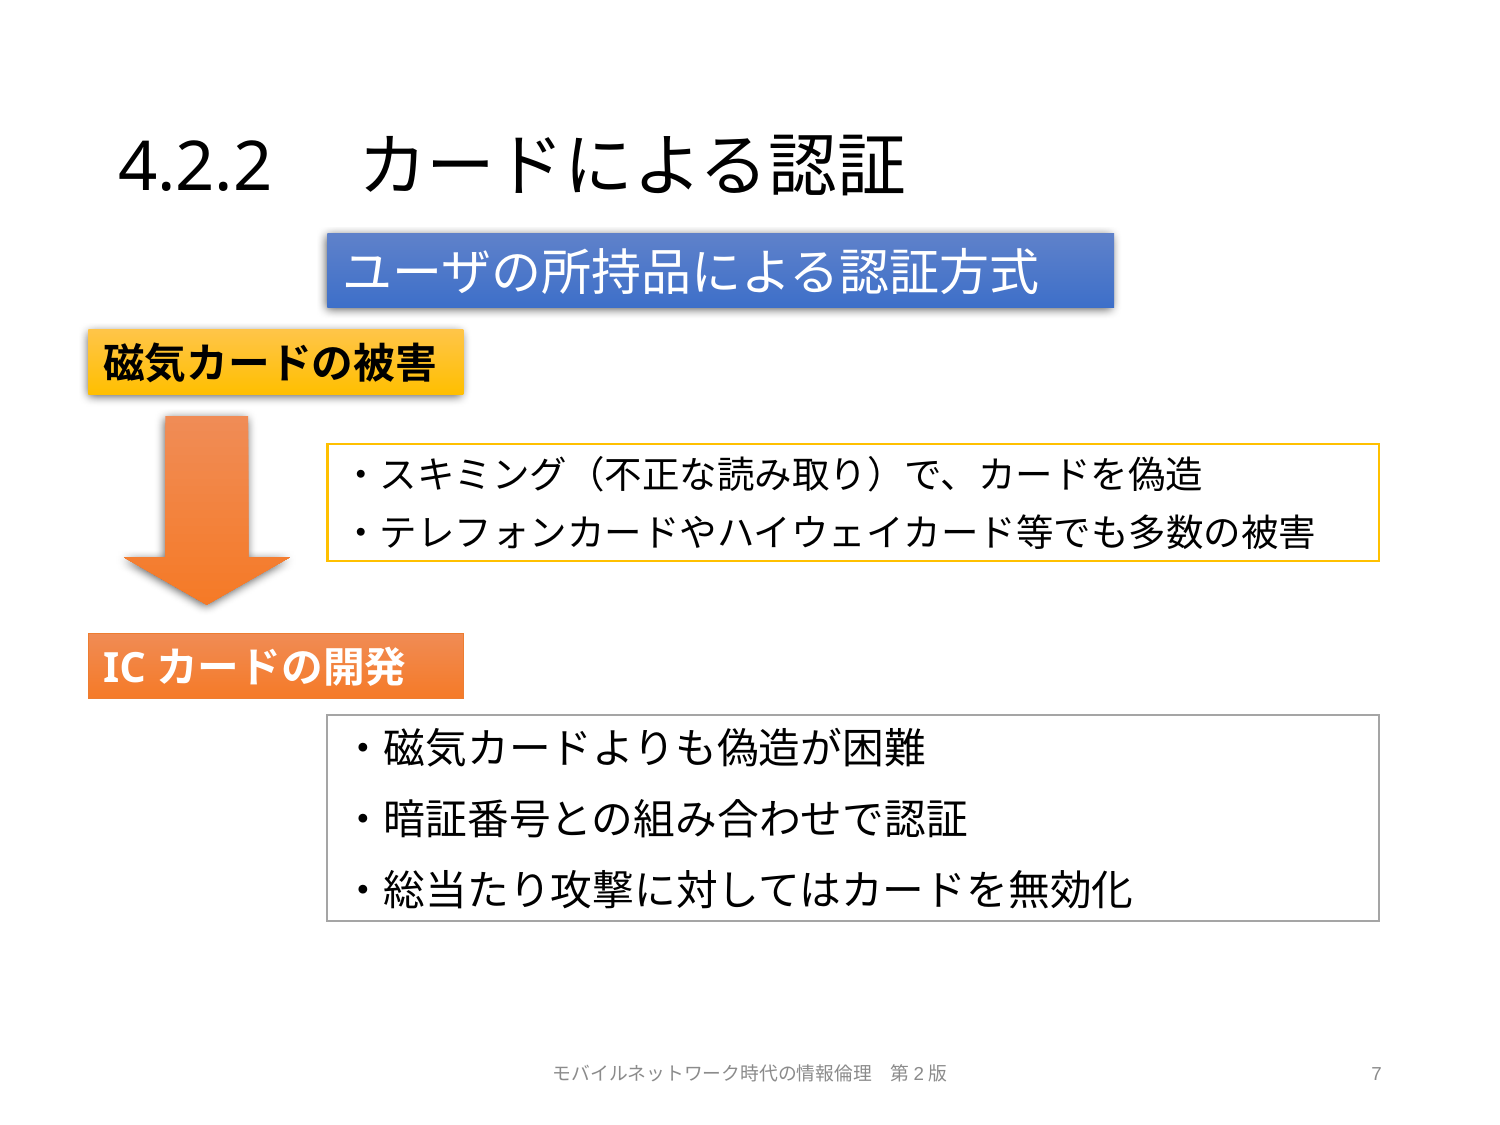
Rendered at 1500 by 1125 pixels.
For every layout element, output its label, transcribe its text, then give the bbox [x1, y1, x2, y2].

text_box ・スキミング（不正な読み取り）で、カードを偽造 ・テレフォンカードやハイウェイカード等でも多数の被害 [326, 443, 1380, 562]
text_box 磁気カードの被害 [88, 329, 464, 395]
text_box ICカードの開発 [88, 633, 464, 699]
text_box [123, 415, 290, 605]
text_box ・磁気カードよりも偽造が困難 ・暗証番号との組み合わせで認証 ・総当たり攻撃に対してはカードを無効化 [326, 714, 1380, 922]
slide_number 7 [1059, 1042, 1397, 1103]
title 4.2.2 カードによる認証 [103, 59, 1397, 278]
text_box ユーザの所持品による認証方式 [327, 233, 1115, 308]
footer モバイルネットワーク時代の情報倫理 第2版 [496, 1042, 1004, 1103]
